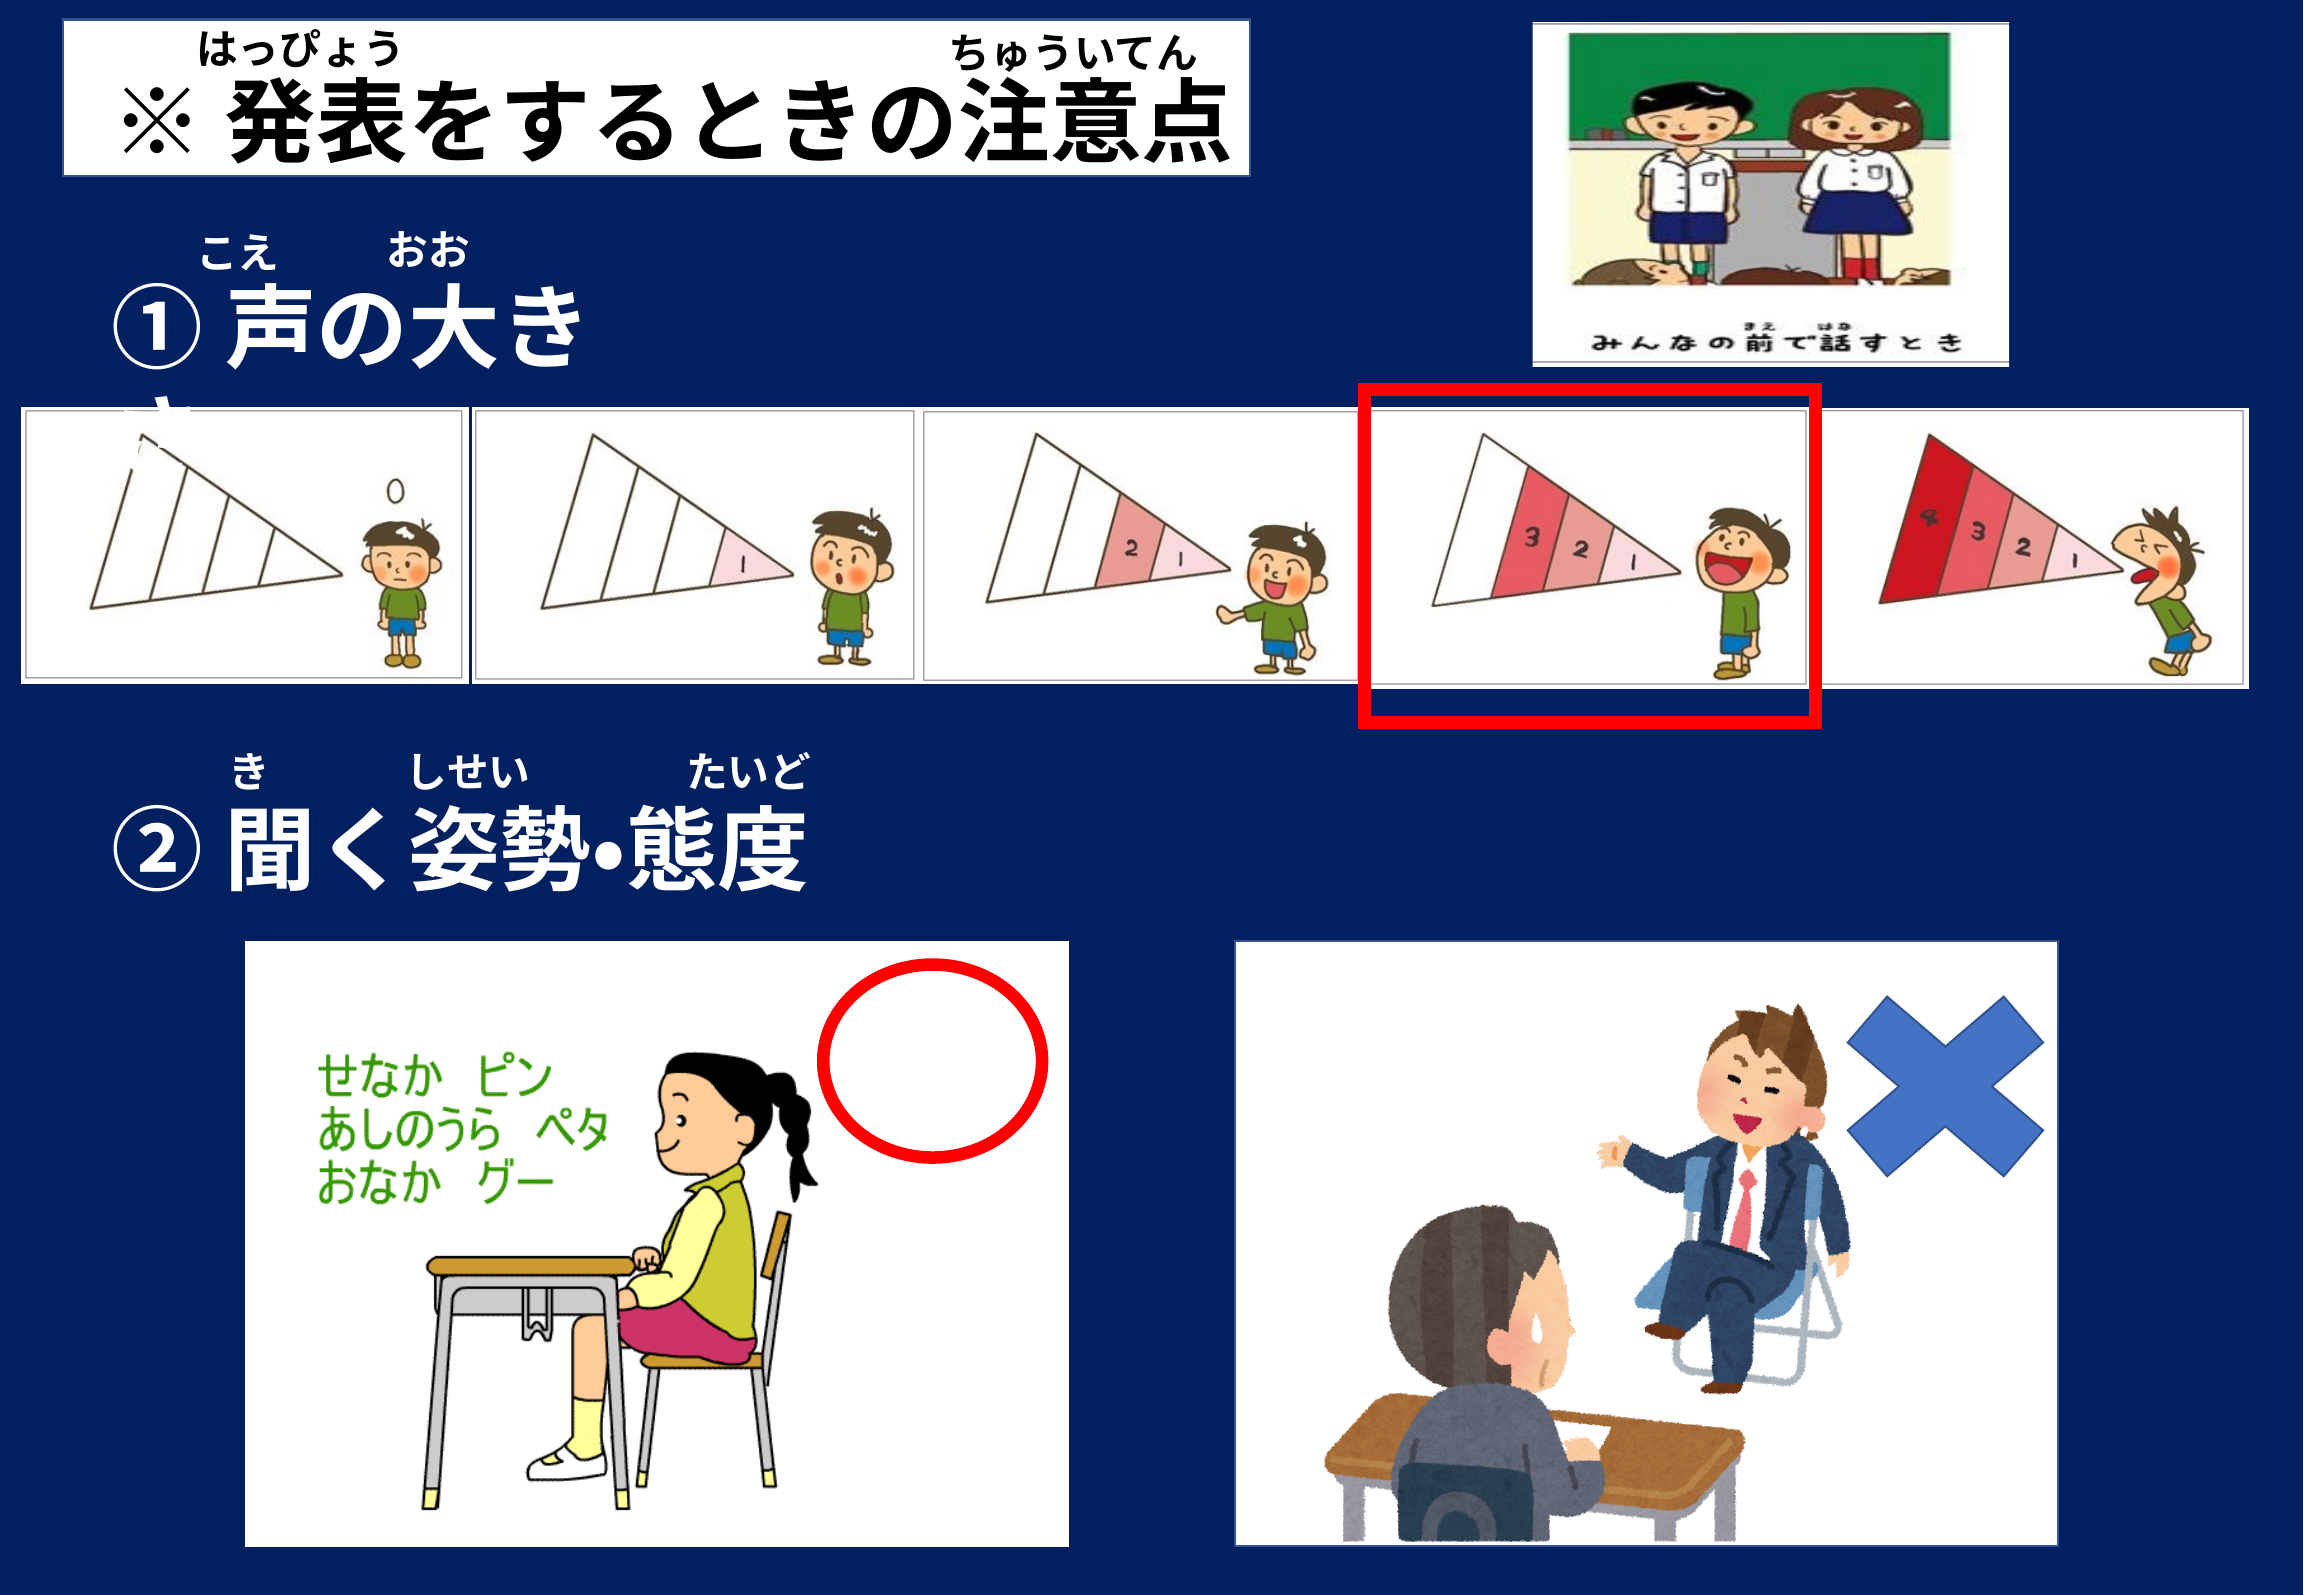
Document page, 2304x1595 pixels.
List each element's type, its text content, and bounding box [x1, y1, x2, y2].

text_box [62, 18, 96, 177]
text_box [21, 407, 2249, 689]
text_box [823, 957, 2096, 1216]
text_box ちゅういてん [933, 19, 1233, 85]
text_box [245, 941, 2058, 1556]
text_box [96, 216, 685, 389]
text_box ※発表をするときの注意点 [96, 0, 1259, 181]
text_box はっぴょう [181, 15, 422, 81]
text_box [1364, 689, 1817, 724]
text_box [1364, 388, 1817, 407]
picture [1532, 22, 2010, 367]
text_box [96, 737, 920, 911]
